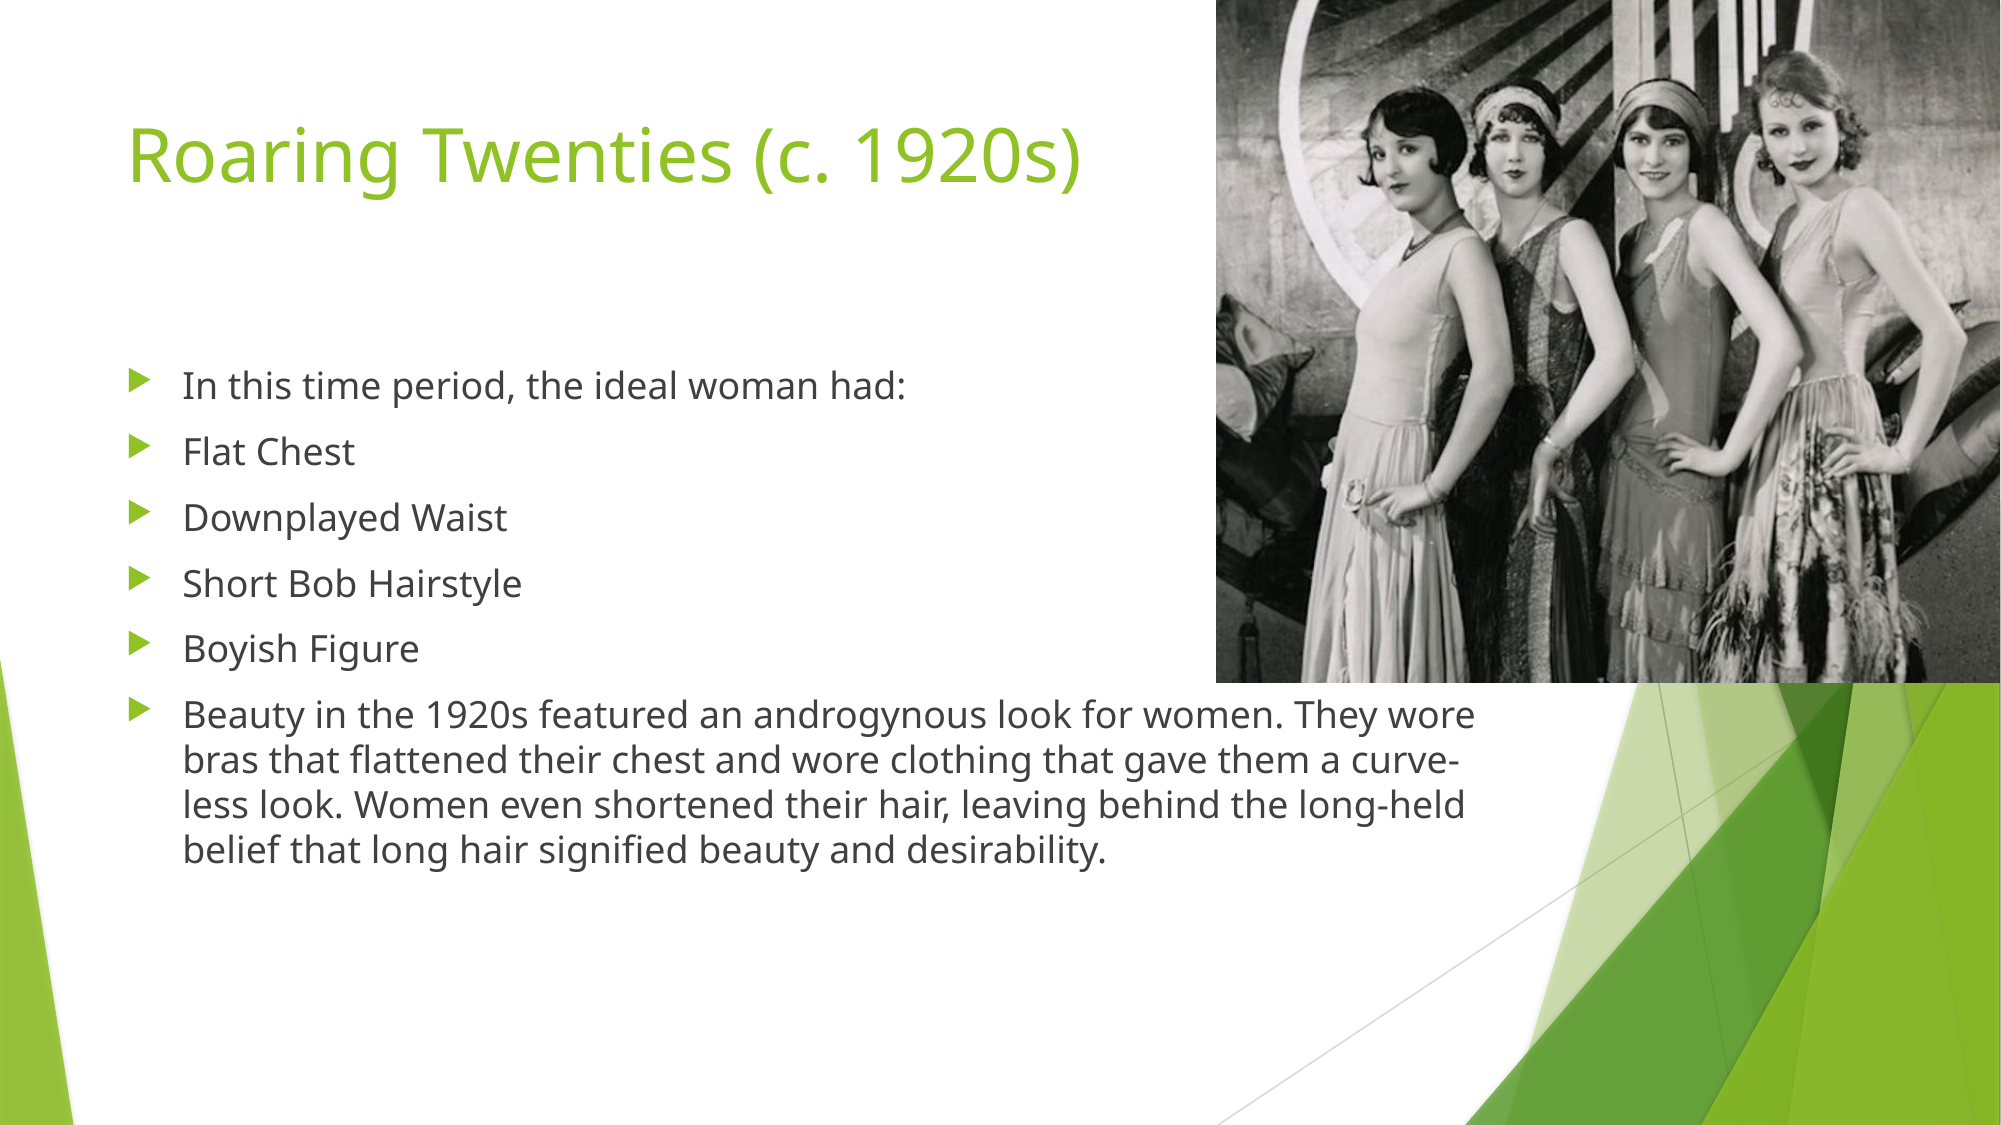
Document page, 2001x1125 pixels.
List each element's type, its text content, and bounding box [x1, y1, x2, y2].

list In this time period, the ideal woman had: Flat Chest Downplayed Waist Short Bob Hairstyle Boyish Figure Beauty in the 1920s featured an androgynous look for women. They wore bras that flattened their chest and wore clothing that gave them a curve-less look. Women even shortened their hair, leaving behind the long-held belief that long hair signified beauty and desirability. [111, 354, 1522, 992]
picture [1215, 0, 2000, 683]
title Roaring Twenties (c. 1920s) [111, 99, 1210, 317]
